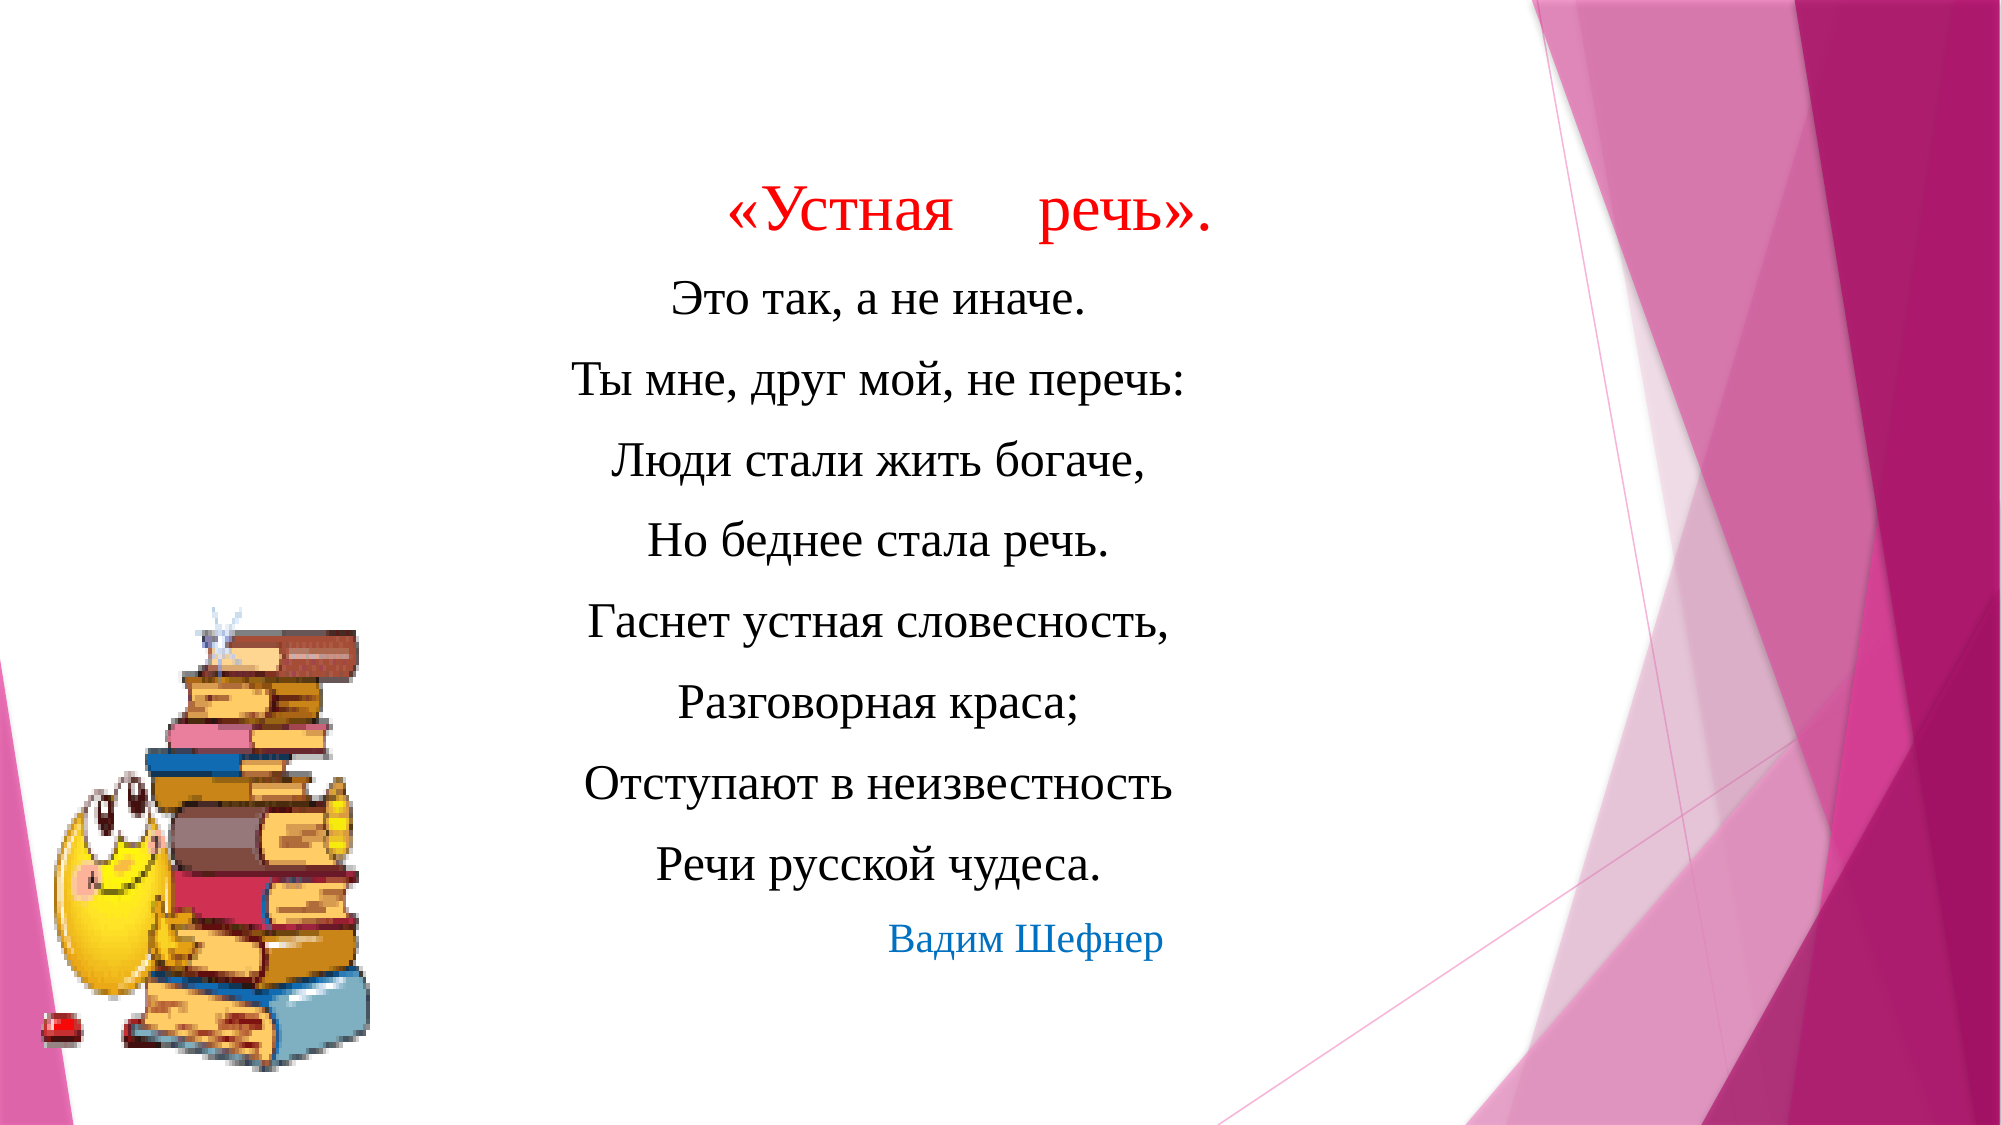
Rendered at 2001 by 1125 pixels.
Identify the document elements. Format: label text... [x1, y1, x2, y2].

picture [40, 607, 370, 1073]
list «Устная речь». Это так, а не иначе. Ты мне, друг мой, не перечь: Люди стали жить богаче, Но беднее стала речь. Гаснет устная словесность, Разговорная краса; Отступают в неизвестность Речи русской чудеса. Вадим Шефнер [77, 155, 1680, 1125]
